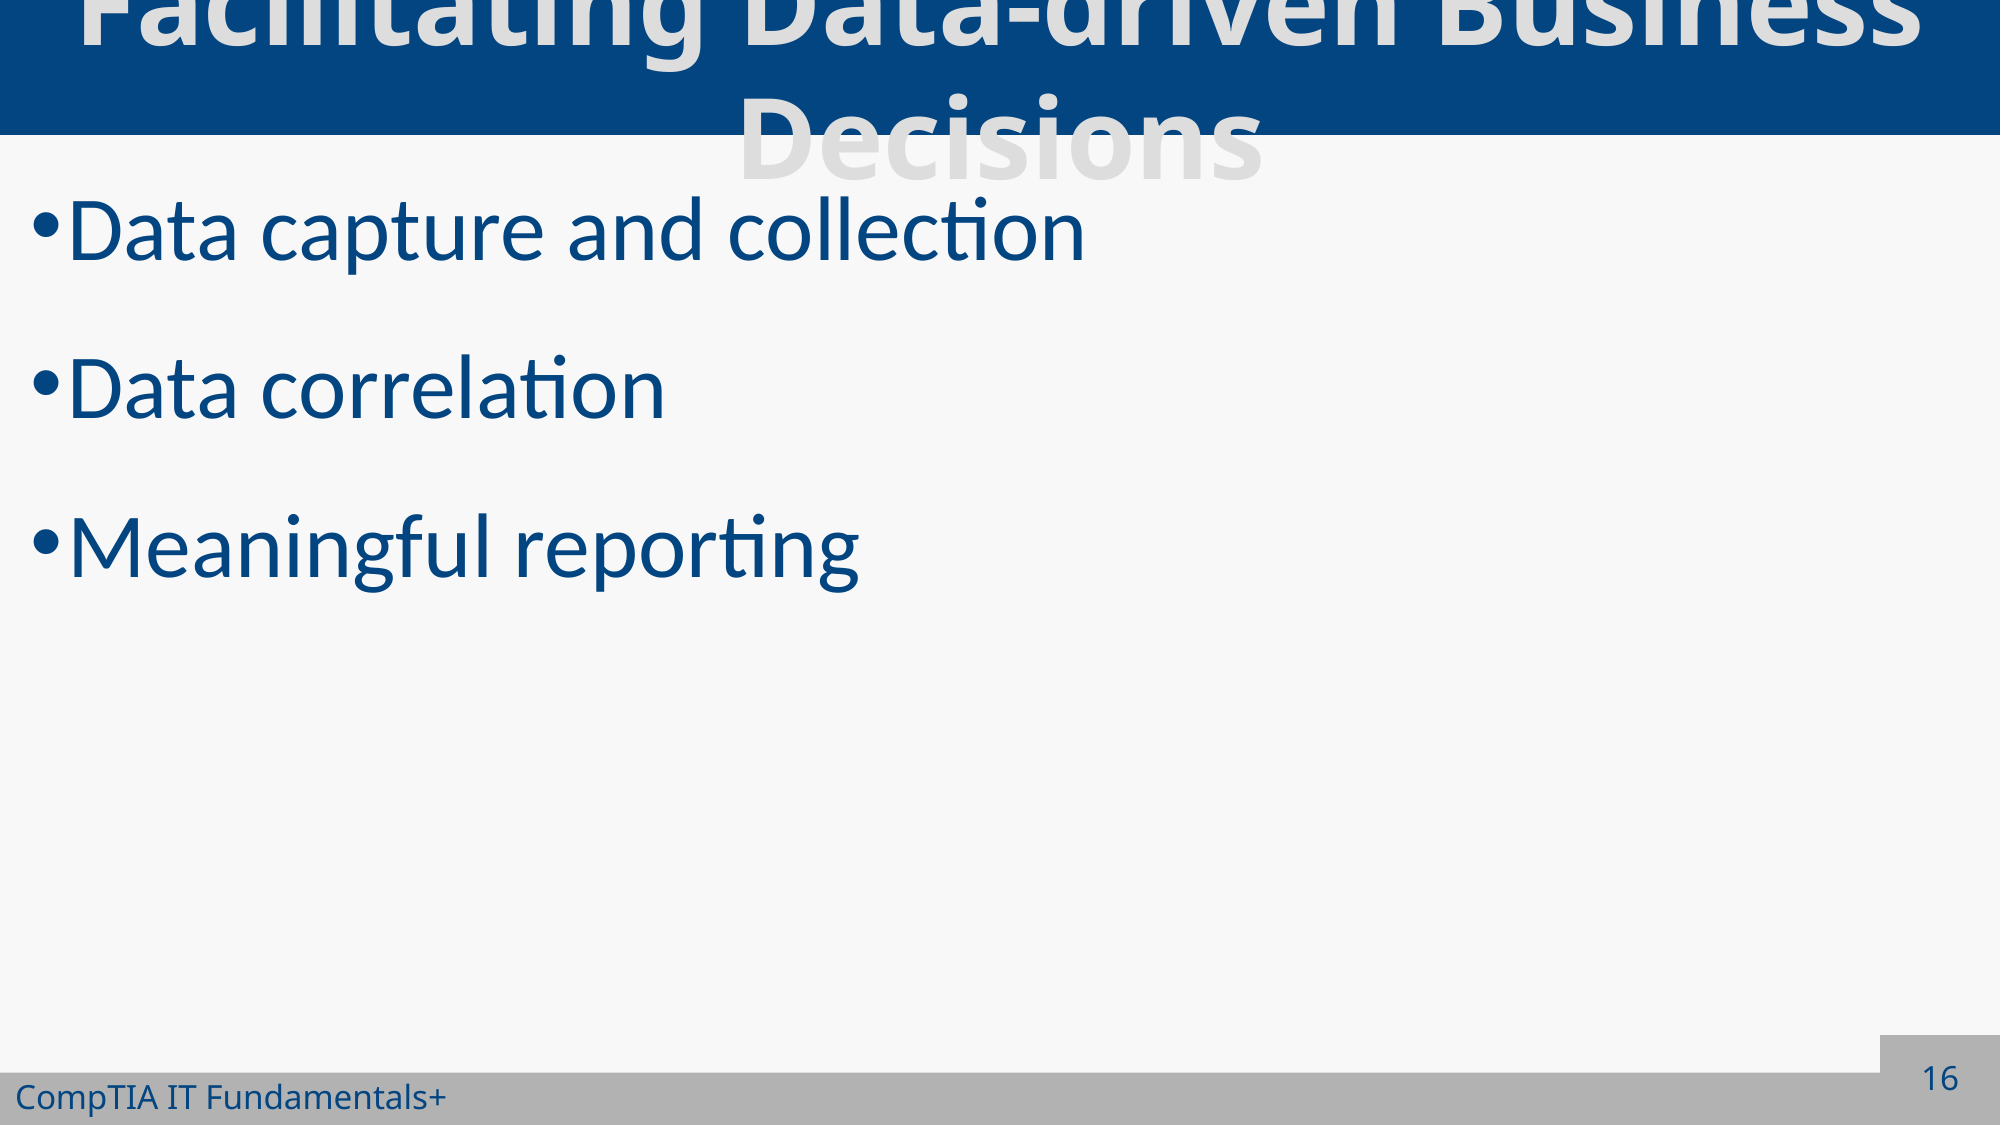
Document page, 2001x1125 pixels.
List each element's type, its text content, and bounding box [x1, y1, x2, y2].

slide_number 16 [1880, 1035, 2000, 1125]
footer CompTIA IT Fundamentals+ [0, 1072, 1880, 1125]
title Facilitating Data-driven Business Decisions [0, 0, 2000, 135]
list Data capture and collection Data correlation Meaningful reporting [15, 149, 1980, 1065]
